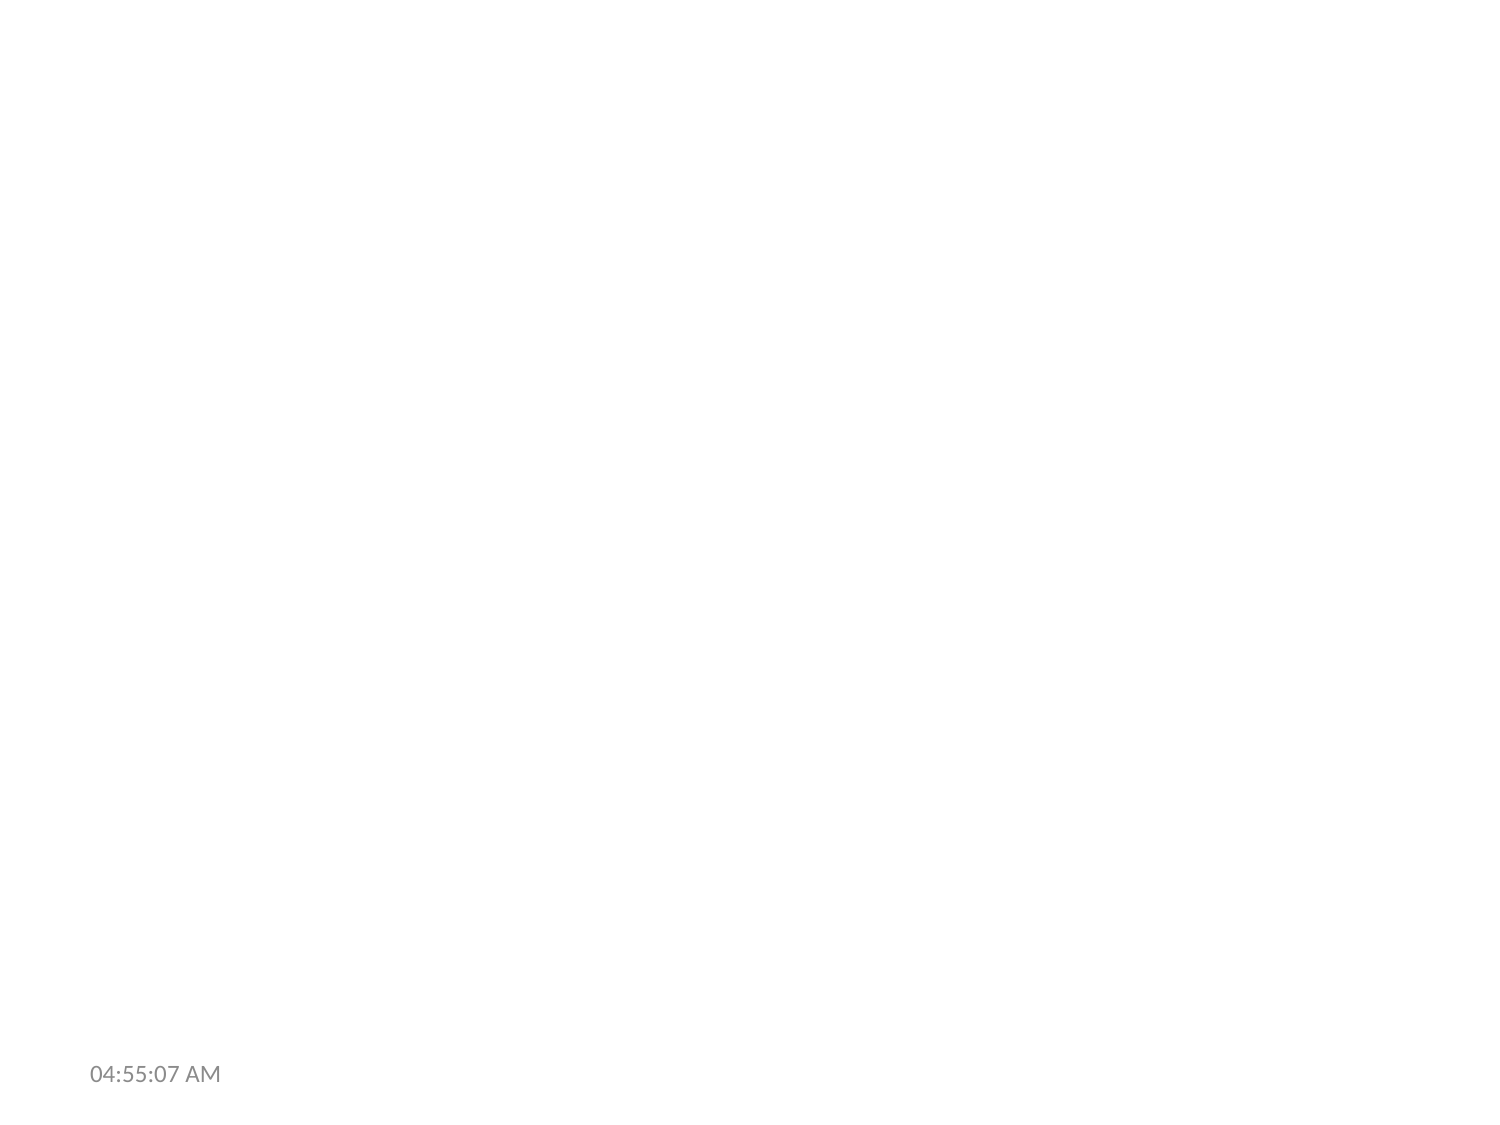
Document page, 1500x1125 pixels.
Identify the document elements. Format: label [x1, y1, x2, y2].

slide_number [75, 1042, 425, 1103]
